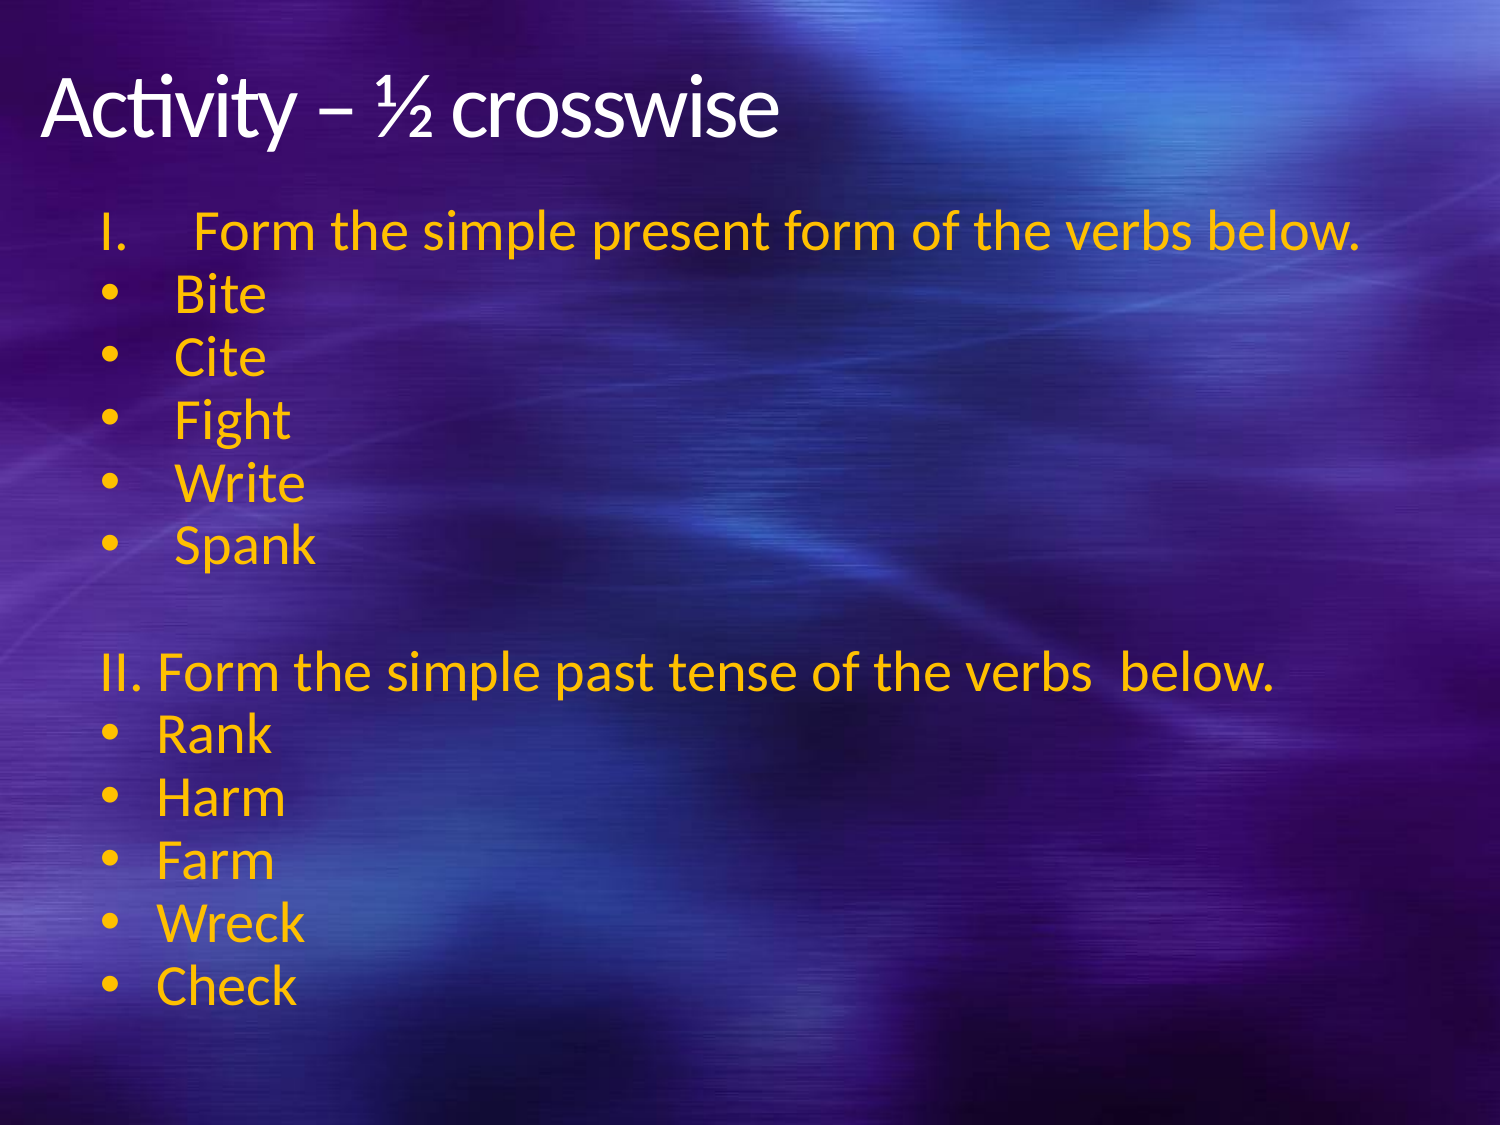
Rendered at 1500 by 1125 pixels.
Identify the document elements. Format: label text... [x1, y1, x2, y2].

picture [0, 0, 1500, 1125]
title Activity – ½ crosswise [2, 3, 978, 213]
subtitle Form the simple present form of the verbs below. Bite Cite Fight Write Spank II. Form the simple past tense of the verbs below. Rank Harm Farm Wreck Check [99, 200, 1463, 1050]
